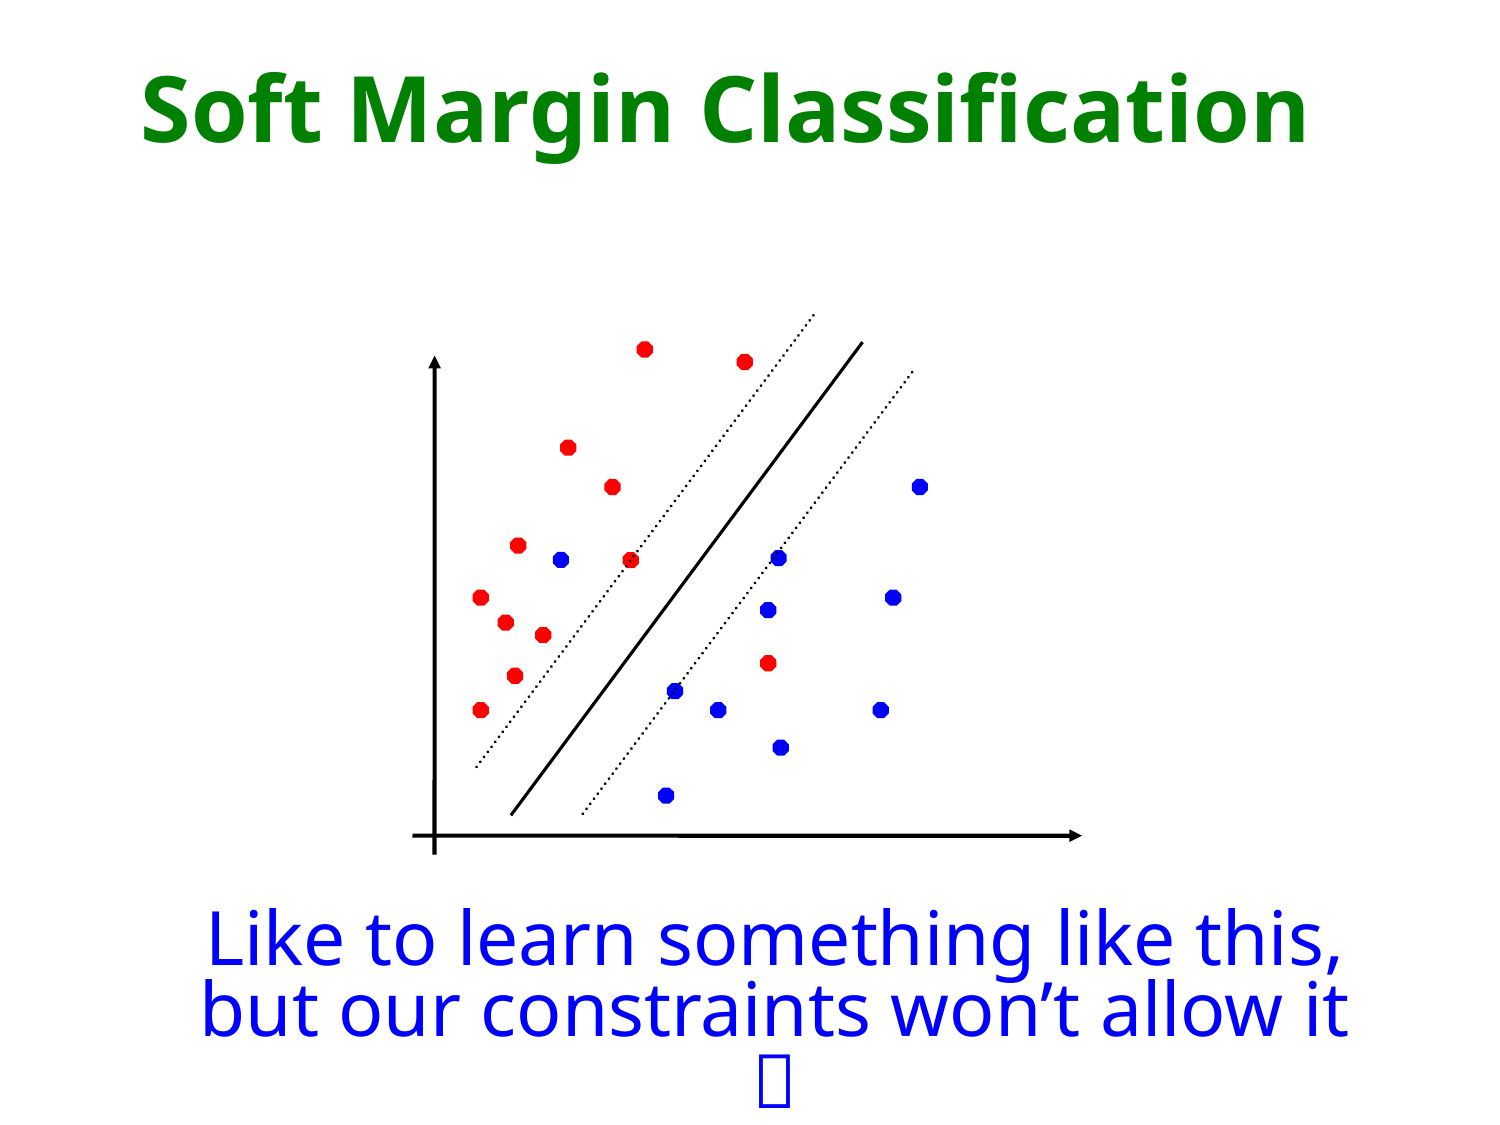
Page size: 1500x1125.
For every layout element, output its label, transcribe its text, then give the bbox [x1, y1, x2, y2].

text_box [498, 615, 514, 630]
text_box [760, 602, 776, 618]
text_box [737, 354, 753, 370]
text_box [623, 552, 639, 568]
text_box [912, 479, 928, 495]
text_box [773, 740, 789, 755]
text_box [473, 702, 489, 718]
text_box [473, 590, 489, 605]
text_box [710, 702, 726, 718]
text_box [667, 683, 683, 699]
text_box [885, 590, 901, 605]
text_box [658, 788, 674, 803]
text_box [760, 655, 776, 671]
text_box [873, 702, 889, 718]
text_box [428, 355, 441, 835]
text_box [605, 479, 620, 495]
title Soft Margin Classification [74, 12, 1426, 201]
text_box [553, 552, 569, 568]
text_box [412, 829, 1083, 842]
text_box [560, 440, 576, 455]
text_box [535, 627, 551, 643]
text_box [510, 538, 526, 553]
text_box Like to learn something like this, but our constraints won’t allow it  [162, 900, 1388, 1125]
text_box [507, 668, 523, 684]
text_box [771, 550, 786, 566]
text_box [637, 342, 653, 357]
